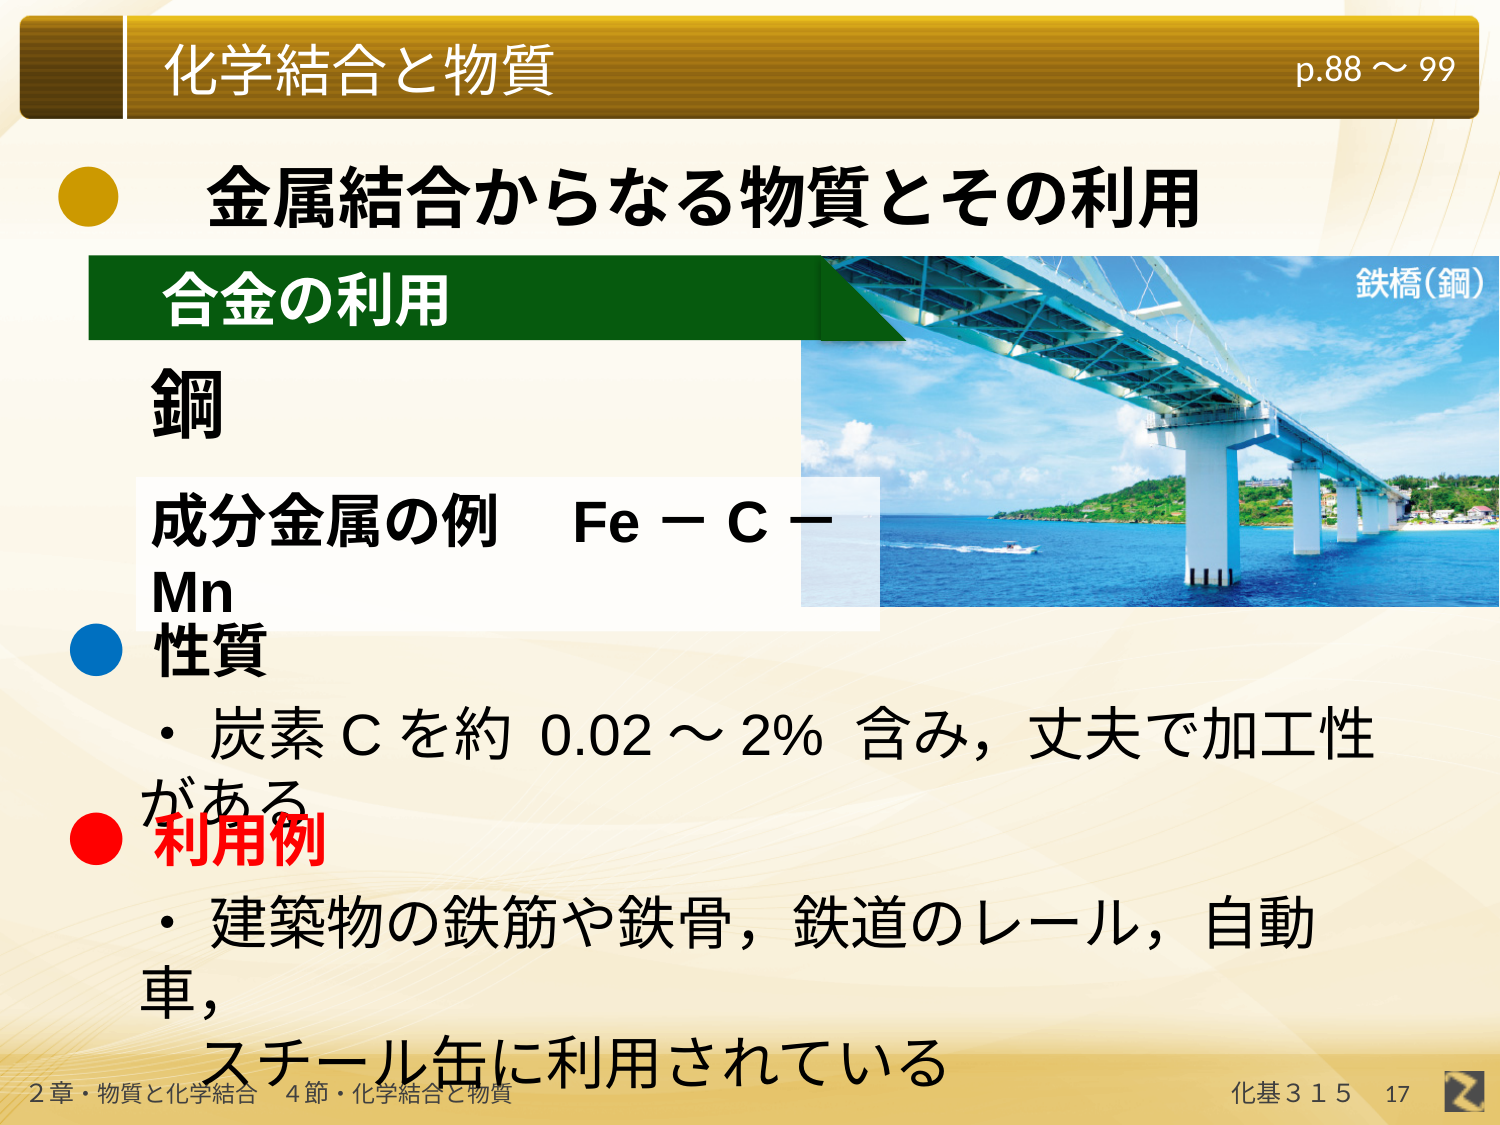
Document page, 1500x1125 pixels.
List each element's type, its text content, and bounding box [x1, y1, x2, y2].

text_box 鋼 [135, 350, 266, 455]
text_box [88, 255, 907, 342]
slide_number 17 [1358, 1070, 1437, 1118]
text_box ● 利用例 [53, 795, 408, 881]
text_box ● 金属結合からなる物質とその利用 [41, 148, 1294, 244]
picture [0, 0, 1500, 1125]
text_box 成分金属の例 Fe－C－Mn [135, 476, 880, 632]
text_box ・ 炭素Cを約 0.02～2% 含み，丈夫で加工性がある [123, 689, 1424, 844]
text_box ・ 建築物の鉄筋や鉄骨，鉄道のレール，自動車， スチール缶に利用されている [123, 878, 1341, 1104]
text_box ● 性質 [53, 606, 331, 692]
